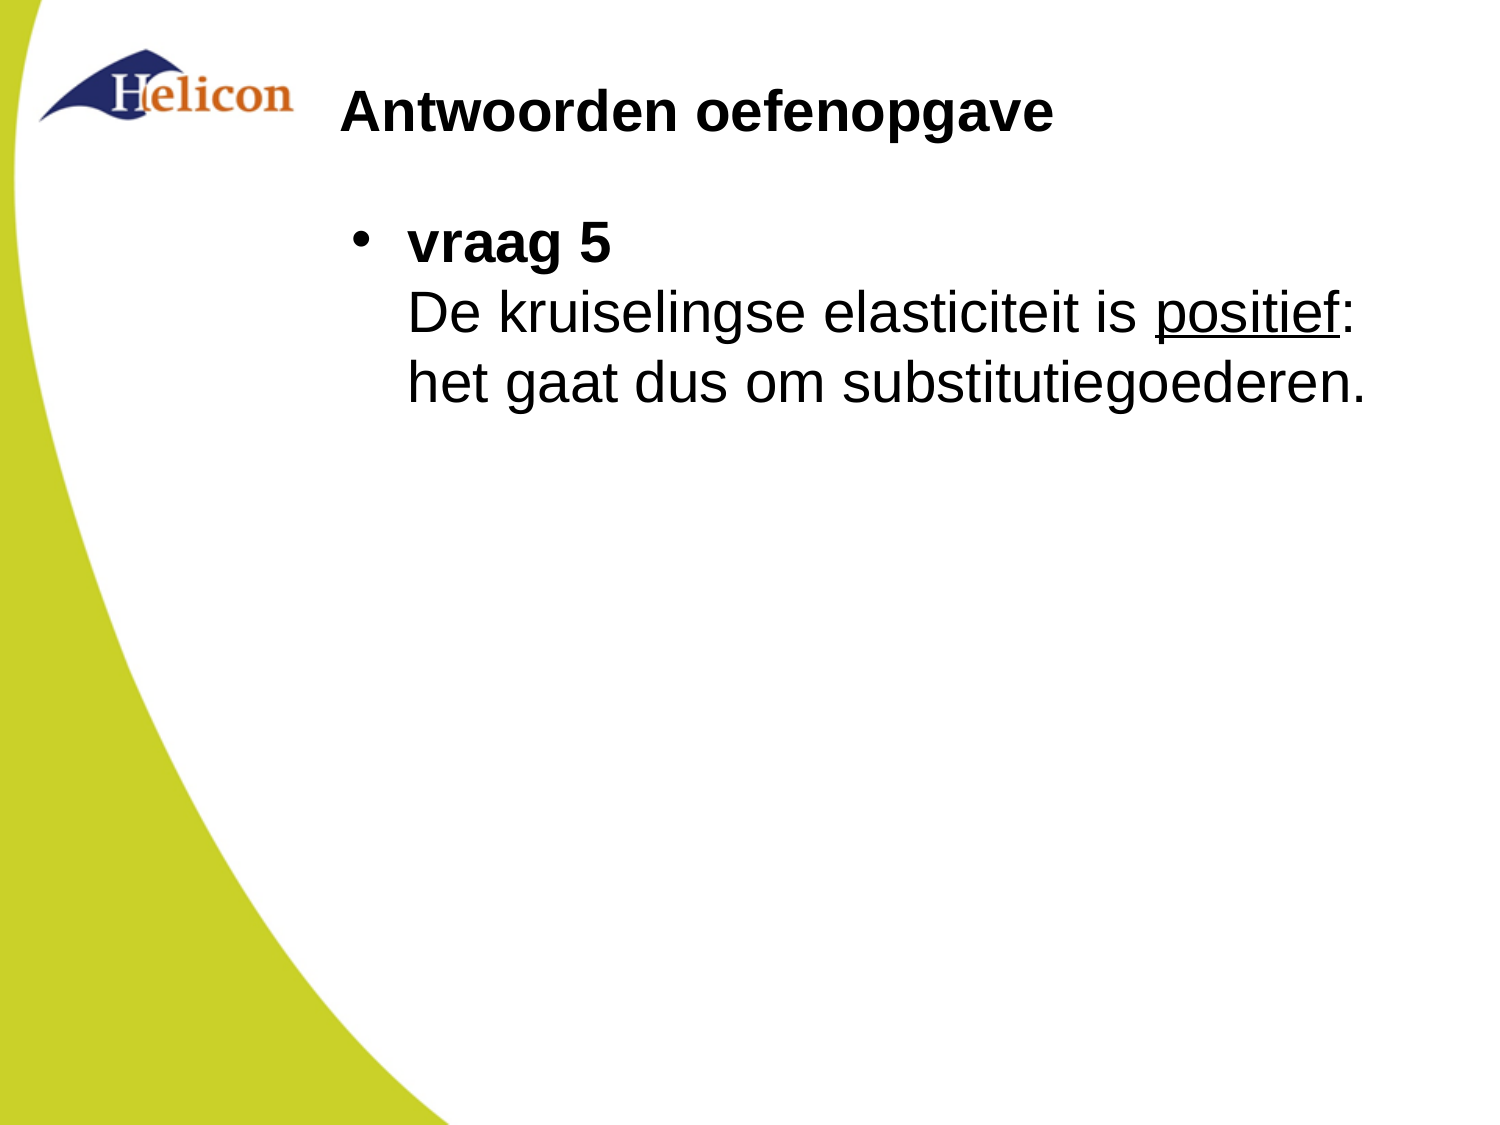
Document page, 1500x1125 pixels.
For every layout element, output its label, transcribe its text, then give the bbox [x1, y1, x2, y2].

picture [0, 0, 1500, 1125]
list vraag 5 De kruiselingse elasticiteit is positief: het gaat dus om substitutiegoederen. [336, 196, 1425, 1005]
title Antwoorden oefenopgave [324, 54, 1415, 161]
